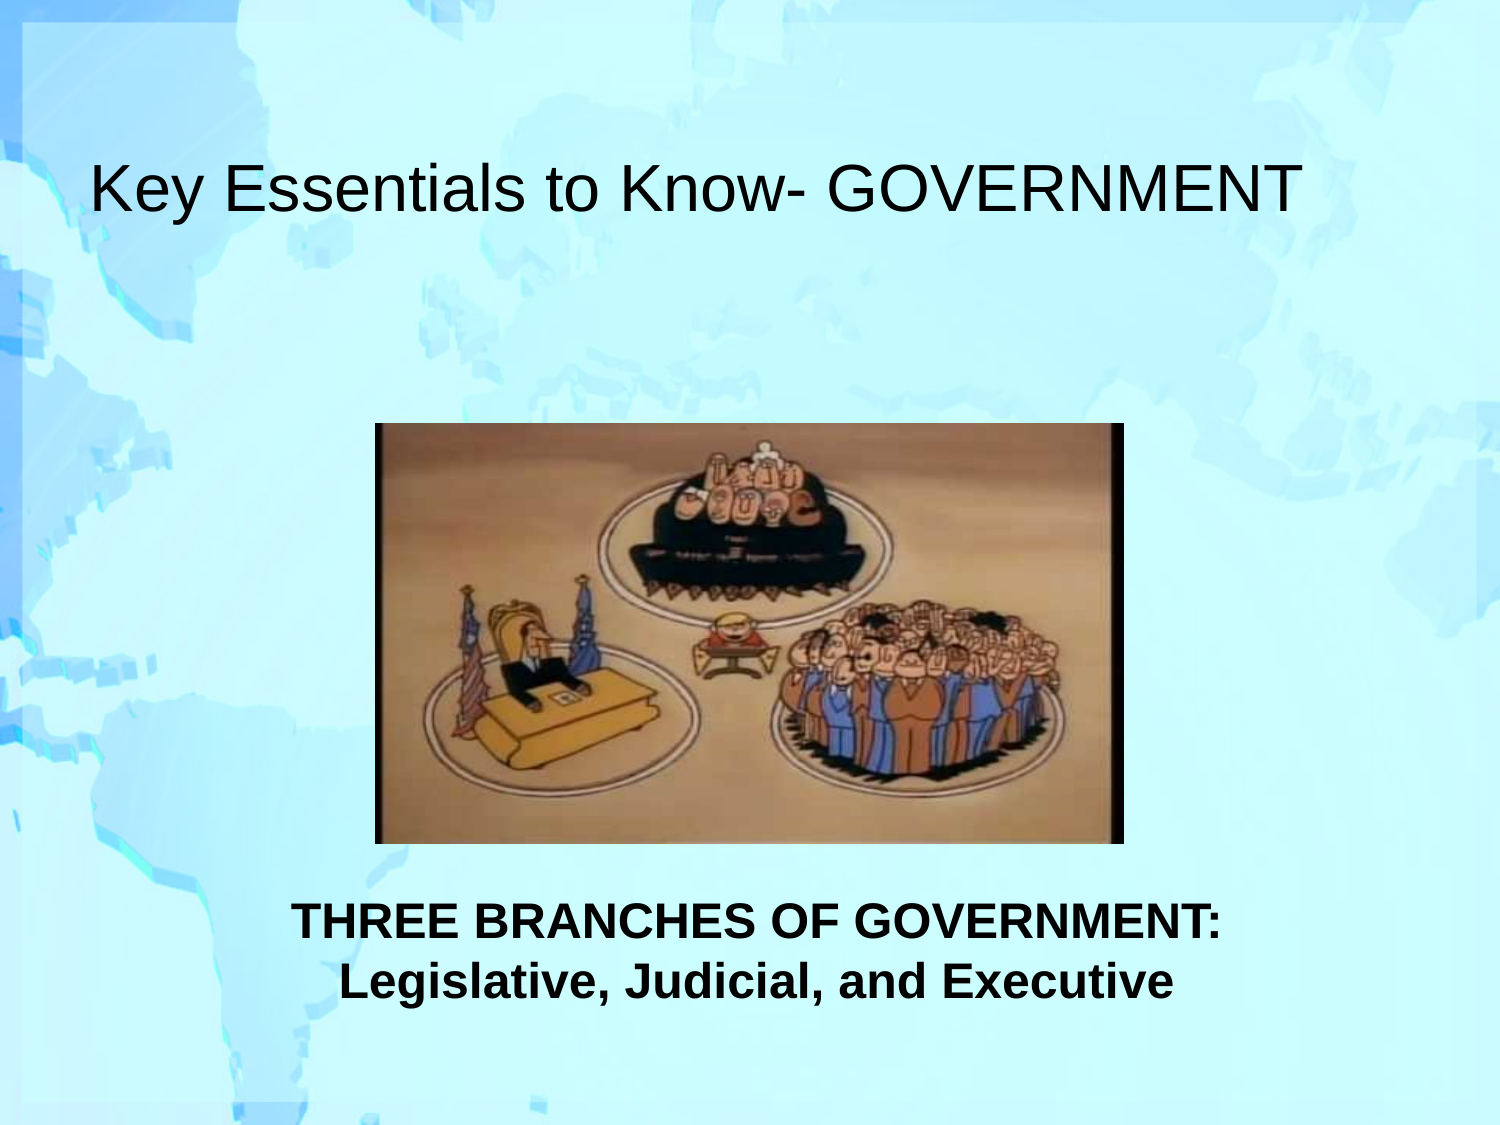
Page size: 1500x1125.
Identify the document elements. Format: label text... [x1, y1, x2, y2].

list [374, 422, 1125, 845]
picture [0, 0, 1500, 1125]
text_box THREE BRANCHES OF GOVERNMENT: Legislative, Judicial, and Executive [203, 881, 1311, 1017]
title Key Essentials to Know- GOVERNMENT [74, 45, 1425, 233]
